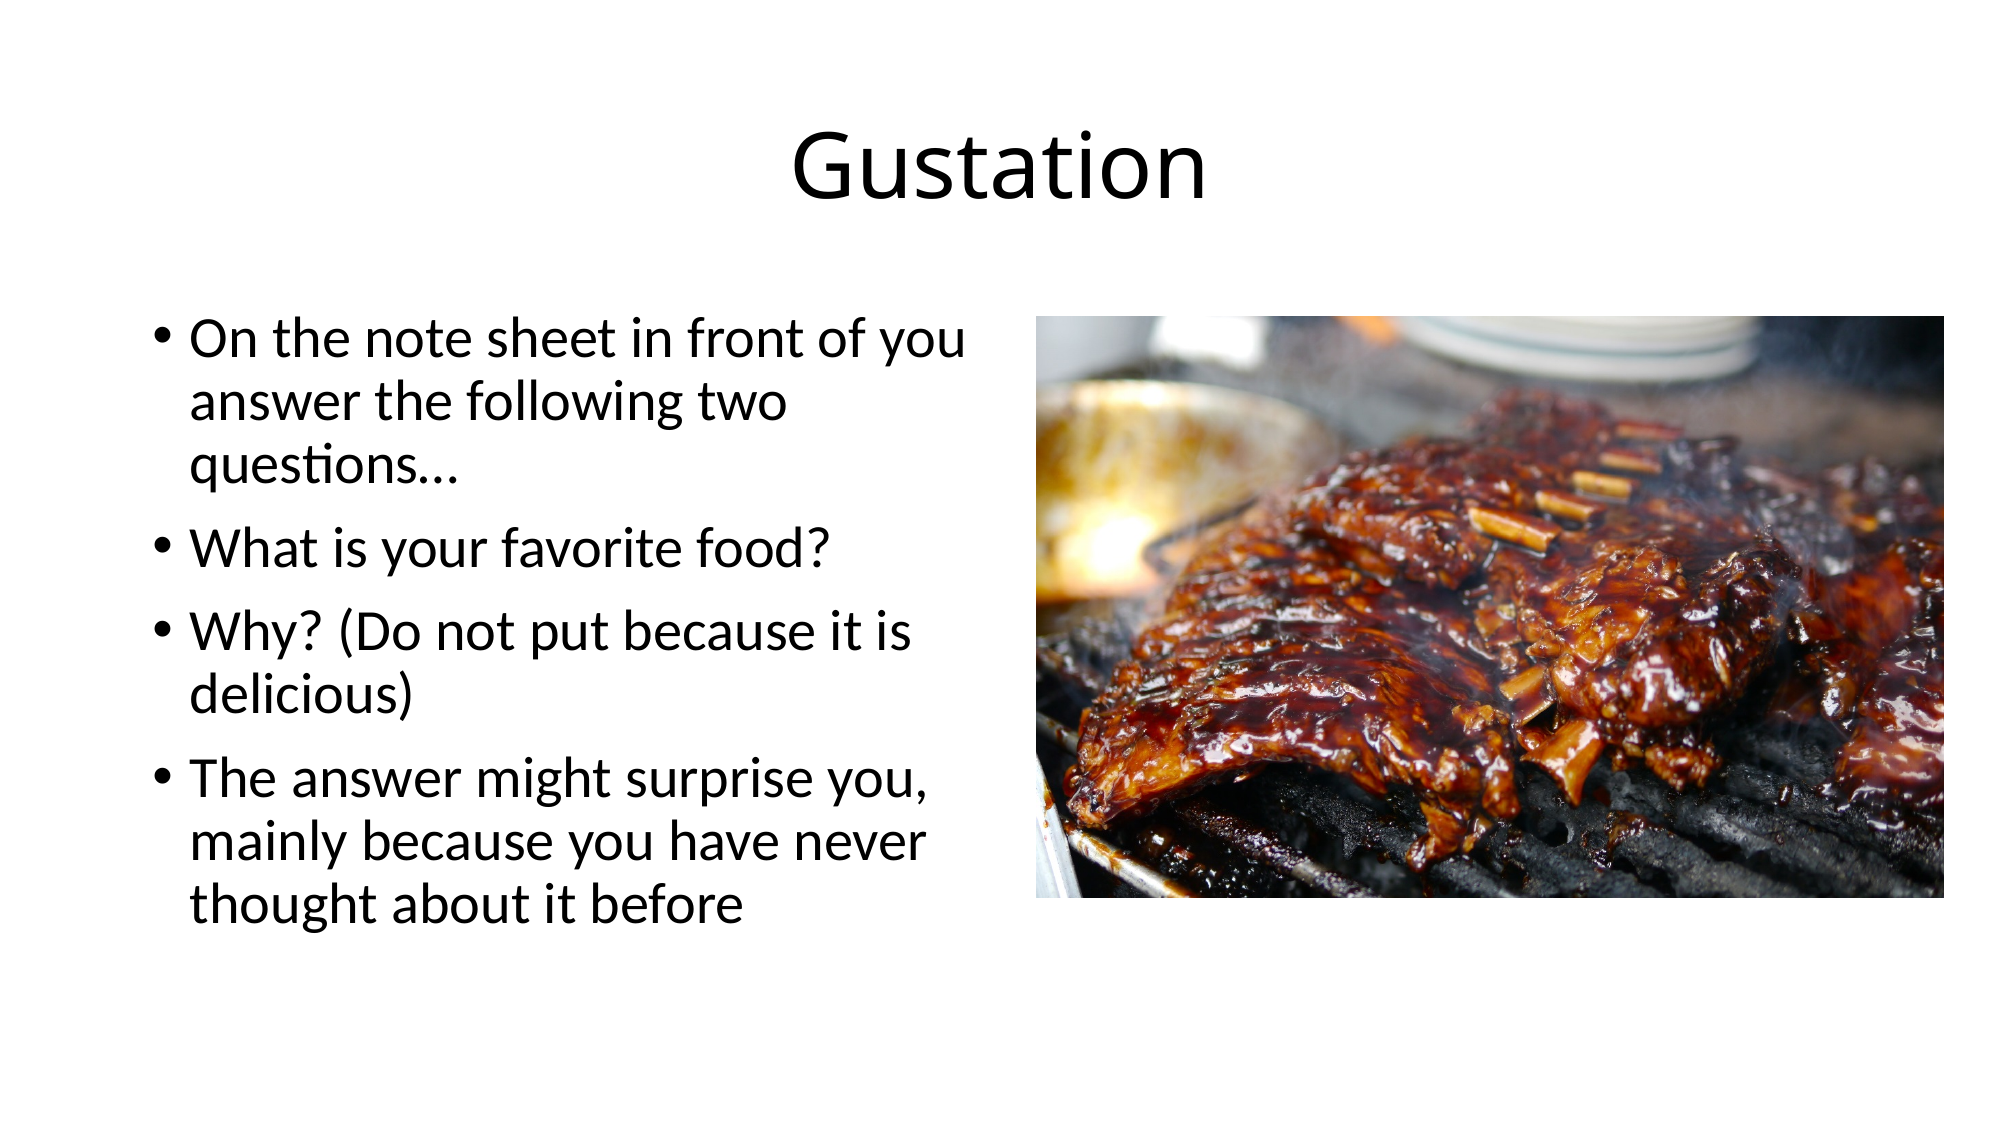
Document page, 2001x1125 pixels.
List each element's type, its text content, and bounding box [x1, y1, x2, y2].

title Gustation [137, 59, 1863, 278]
list On the note sheet in front of you answer the following two questions… What is your favorite food? Why? (Do not put because it is delicious) The answer might surprise you, mainly because you have never thought about it before [137, 299, 988, 1014]
picture [1036, 316, 1944, 898]
